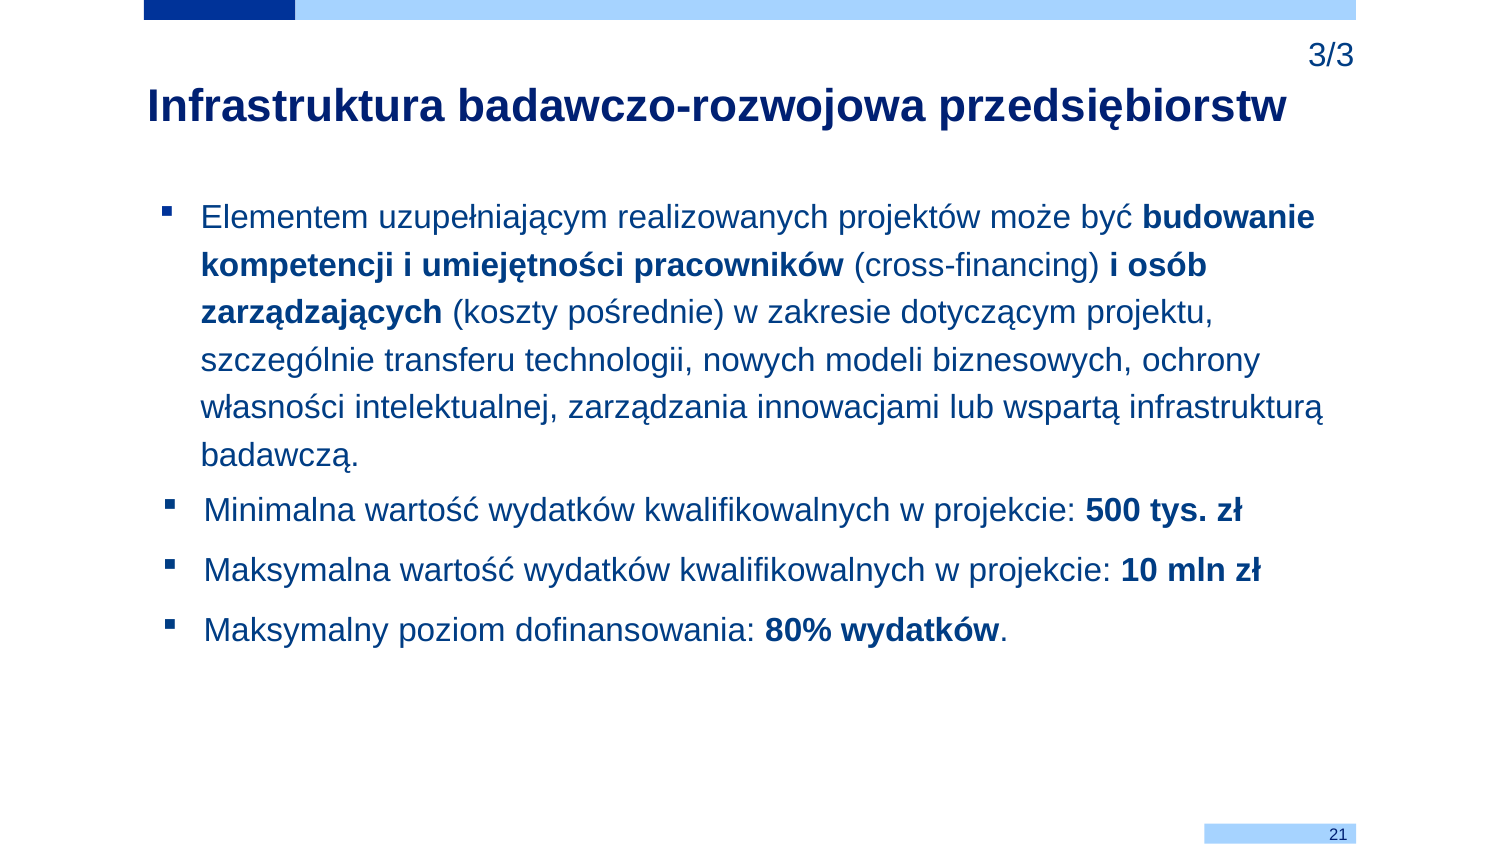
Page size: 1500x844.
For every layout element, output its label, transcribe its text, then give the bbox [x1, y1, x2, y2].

title Infrastruktura badawczo-rozwojowa przedsiębiorstw [147, 79, 1388, 200]
text_box Minimalna wartość wydatków kwalifikowalnych w projekcie: 500 tys. zł Maksymalna wartość wydatków kwalifikowalnych w projekcie: 10 mln zł Maksymalny poziom dofinansowania: 80% wydatków. [147, 473, 1320, 656]
text_box 21 [1196, 823, 1348, 844]
text_box 3/3 [1293, 26, 1417, 81]
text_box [168, 427, 842, 520]
list Elementem uzupełniającym realizowanych projektów może być budowanie kompetencji i umiejętności pracowników (cross-financing) i osób zarządzających (koszty pośrednie) w zakresie dotyczącym projektu, szczególnie transferu technologii, nowych modeli biznesowych, ochrony własności intelektualnej, zarządzania innowacjami lub wspartą infrastrukturą badawczą. [159, 200, 1337, 704]
